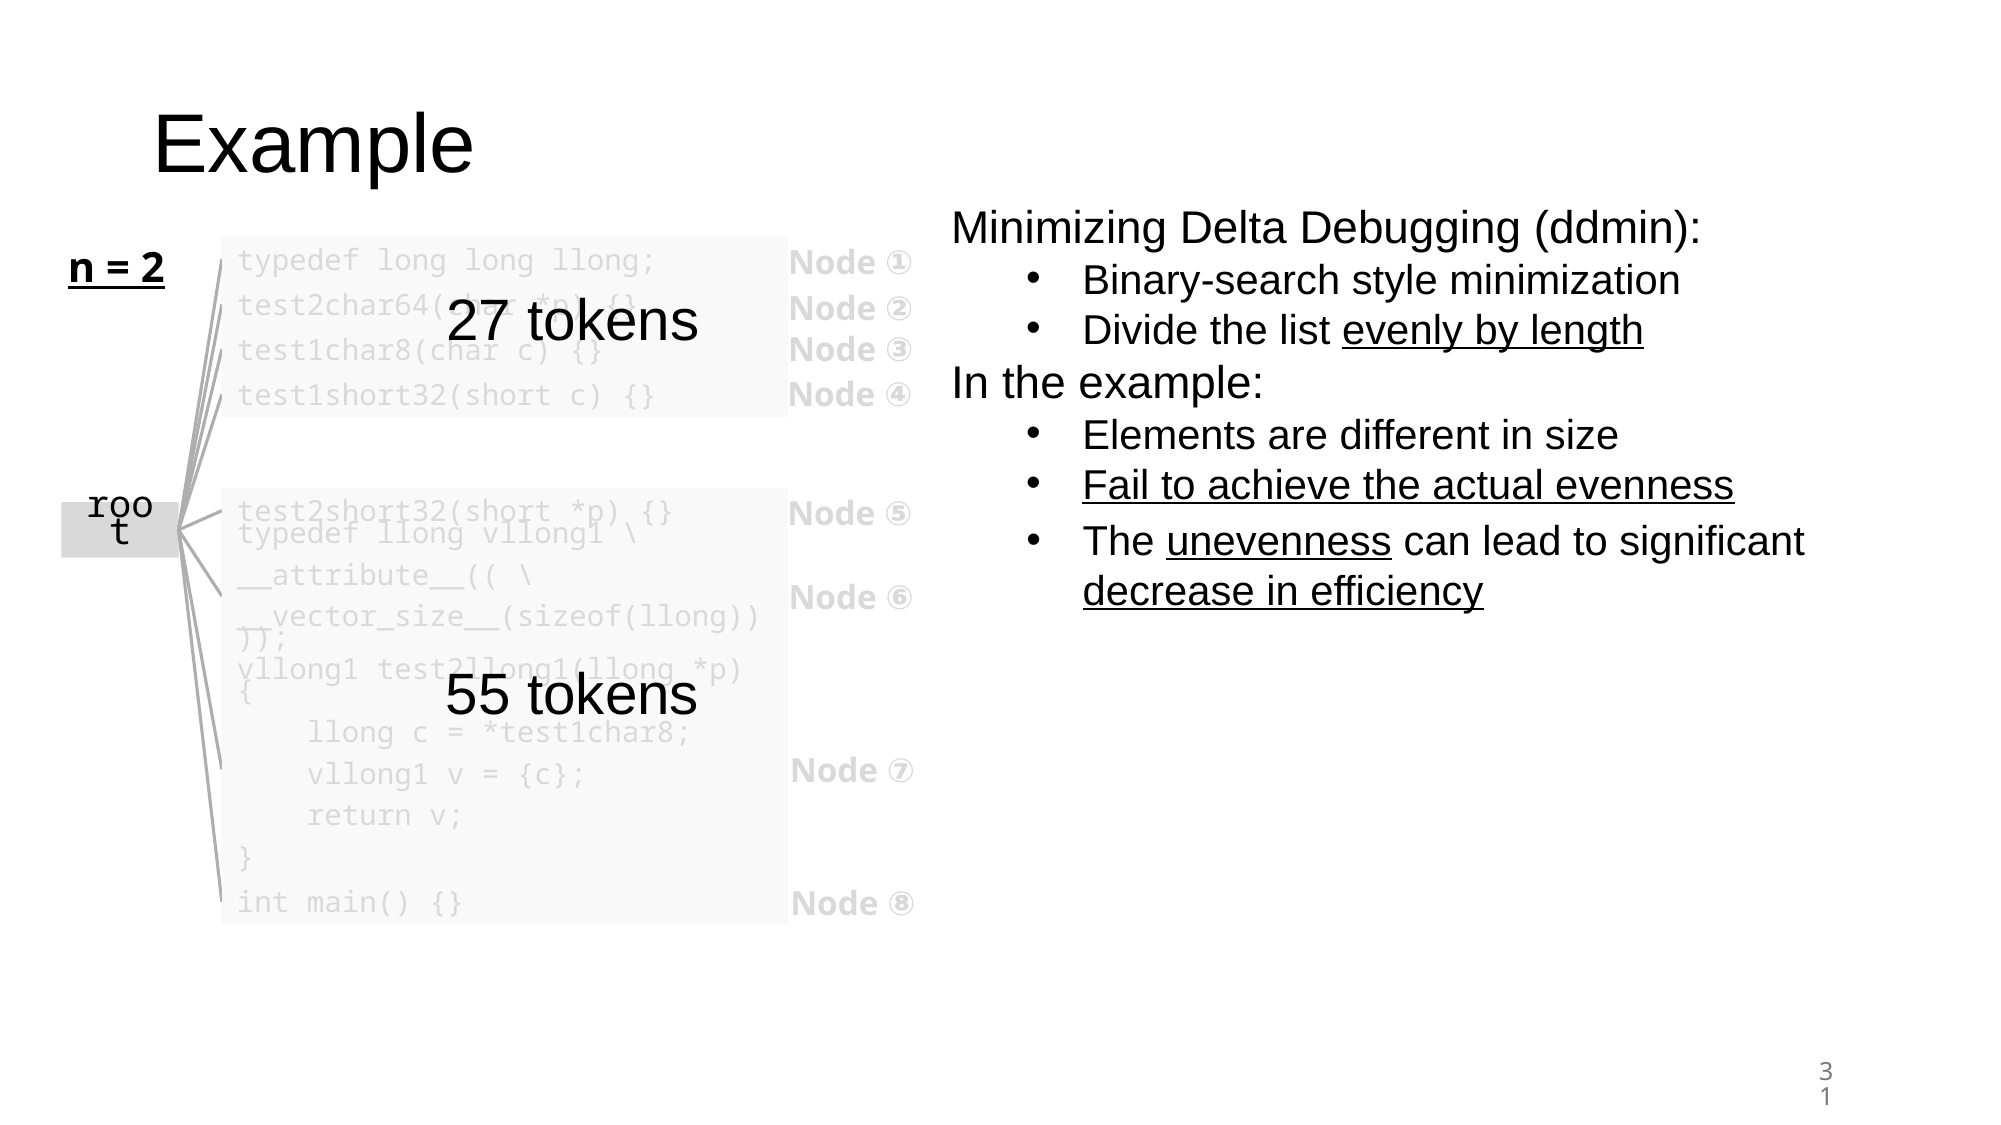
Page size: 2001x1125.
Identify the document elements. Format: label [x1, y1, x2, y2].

slide_number [1804, 1042, 1863, 1103]
text_box [53, 59, 1932, 932]
